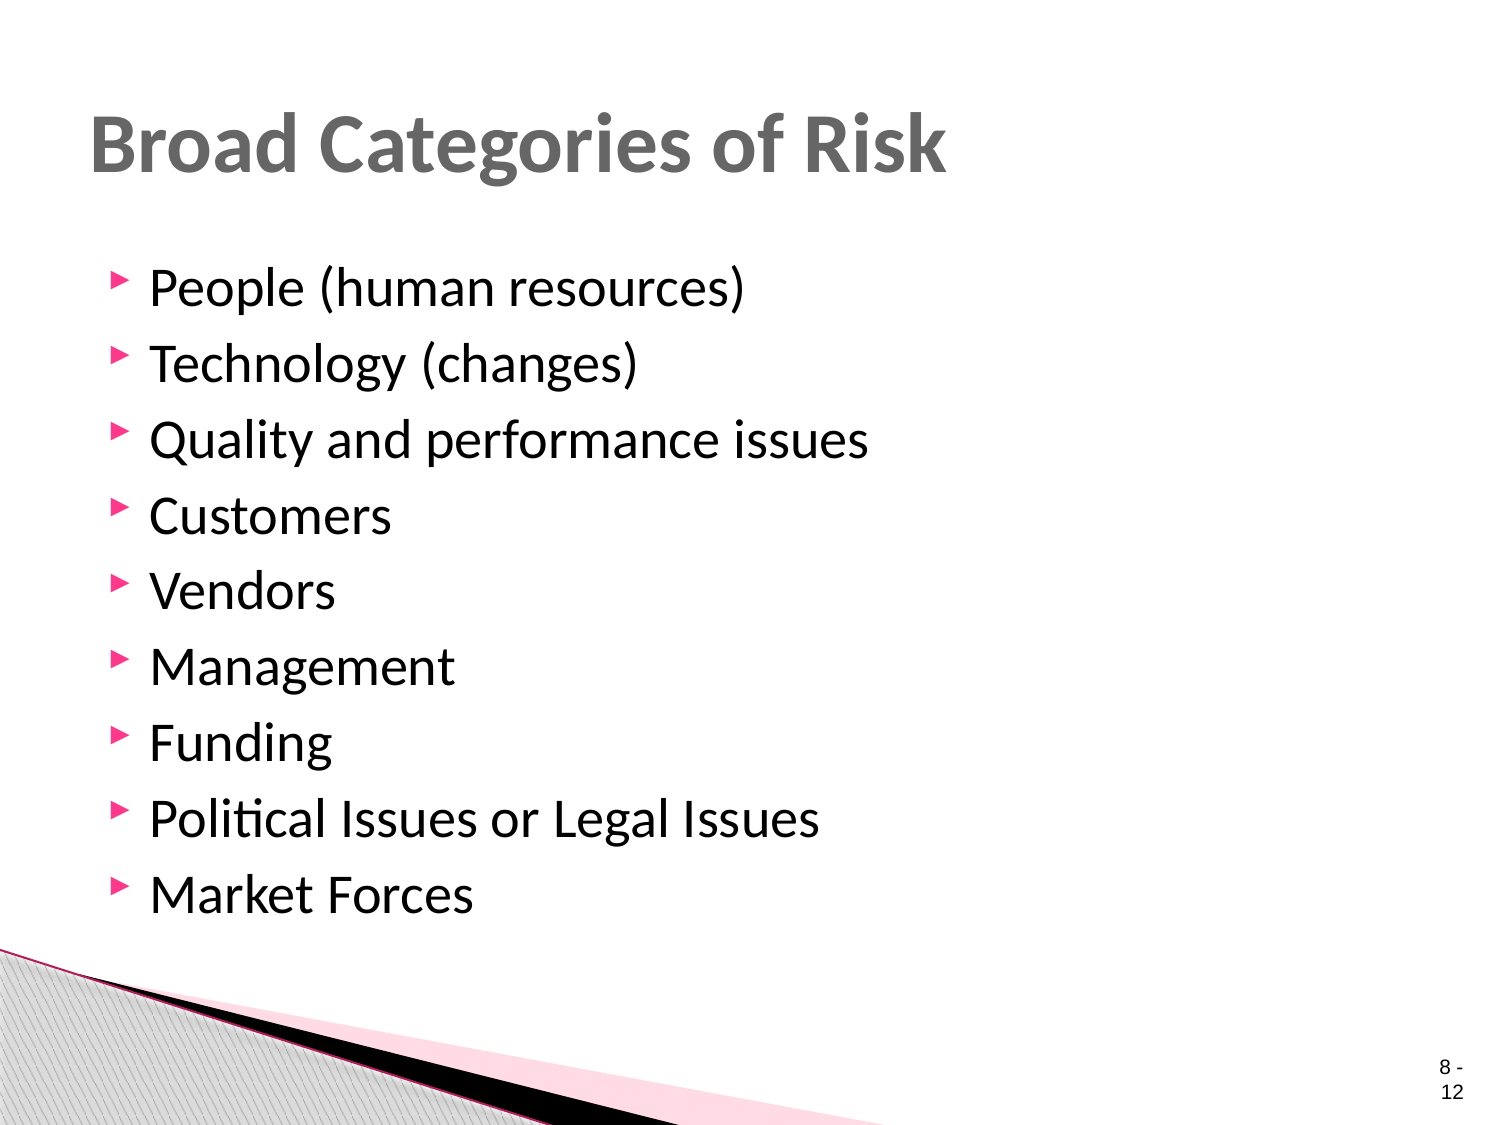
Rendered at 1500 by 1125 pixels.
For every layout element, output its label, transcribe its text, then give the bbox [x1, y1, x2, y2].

title Broad Categories of Risk [75, 45, 1425, 233]
list People (human resources) Technology (changes) Quality and performance issues Customers Vendors Management Funding Political Issues or Legal Issues Market Forces [75, 243, 1425, 986]
slide_number 8 - 12 [1418, 1051, 1479, 1112]
